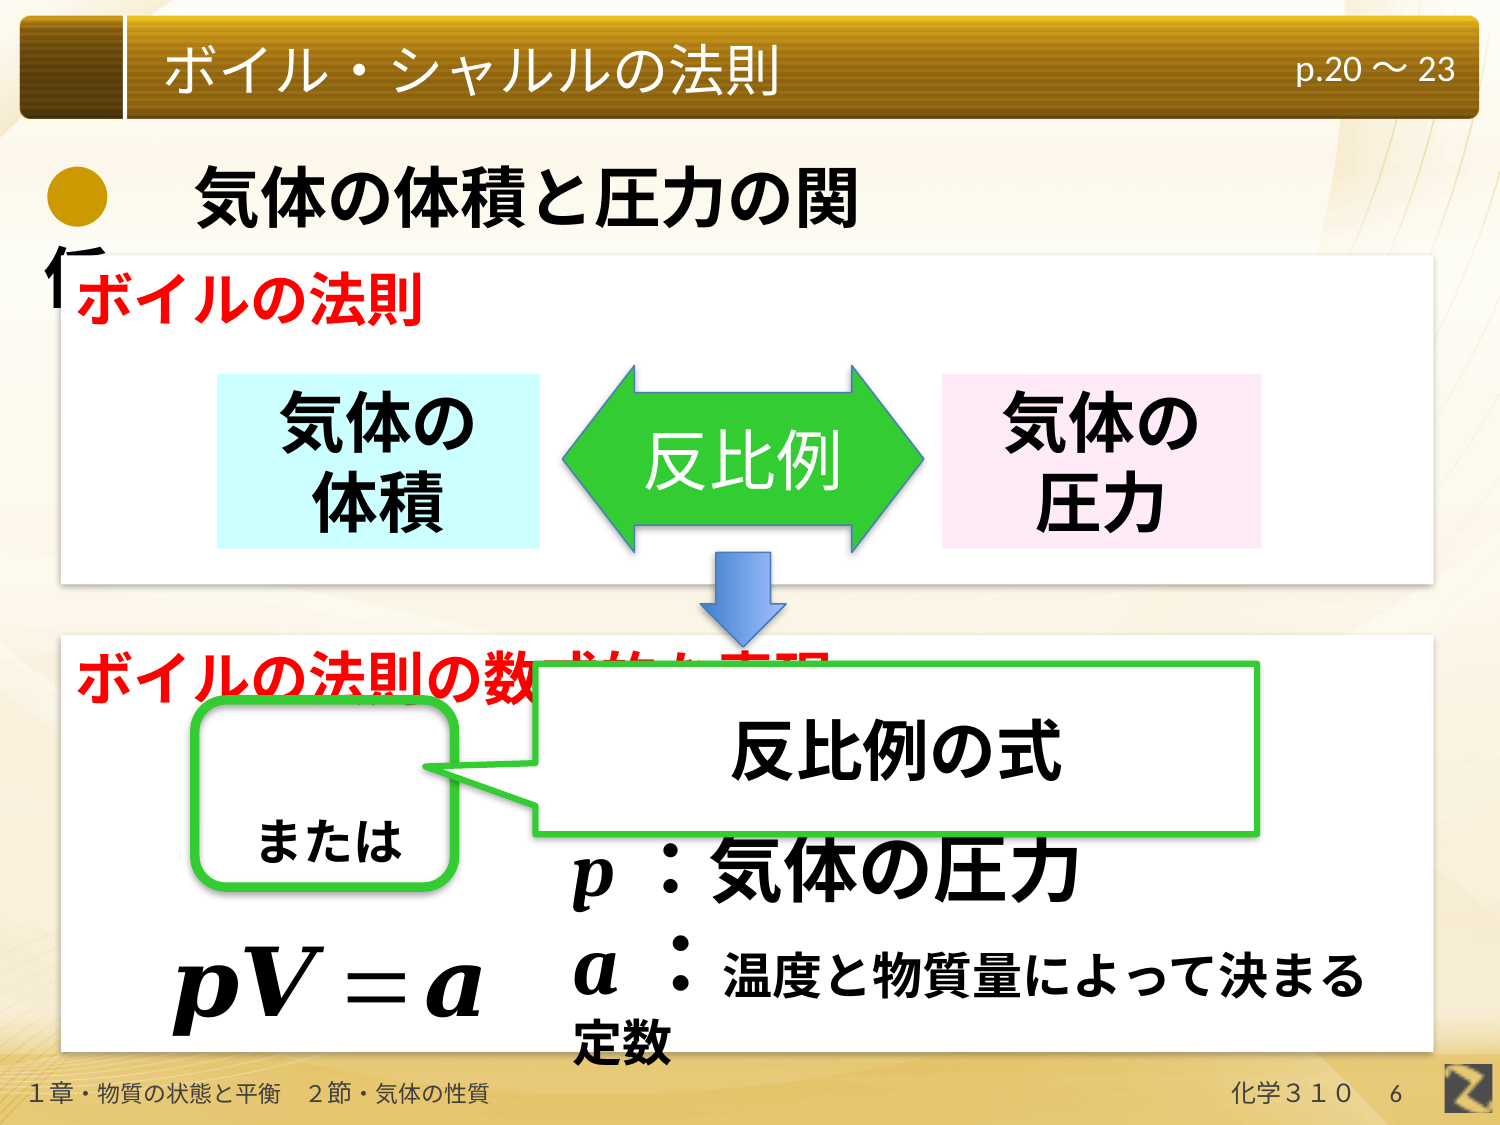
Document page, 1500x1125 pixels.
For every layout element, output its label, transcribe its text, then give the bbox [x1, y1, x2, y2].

picture [0, 0, 1500, 1125]
text_box V：気体の体積 p：気体の圧力 a：温度と物質量によって決まる定数 [557, 723, 1418, 1079]
text_box ボイルの法則の数式的な表現 [60, 634, 1434, 1053]
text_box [169, 695, 487, 1039]
slide_number 6 [1356, 1070, 1436, 1118]
text_box [699, 593, 787, 648]
text_box ● 気体の体積と圧力の関係 [29, 148, 913, 324]
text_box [60, 255, 1434, 585]
